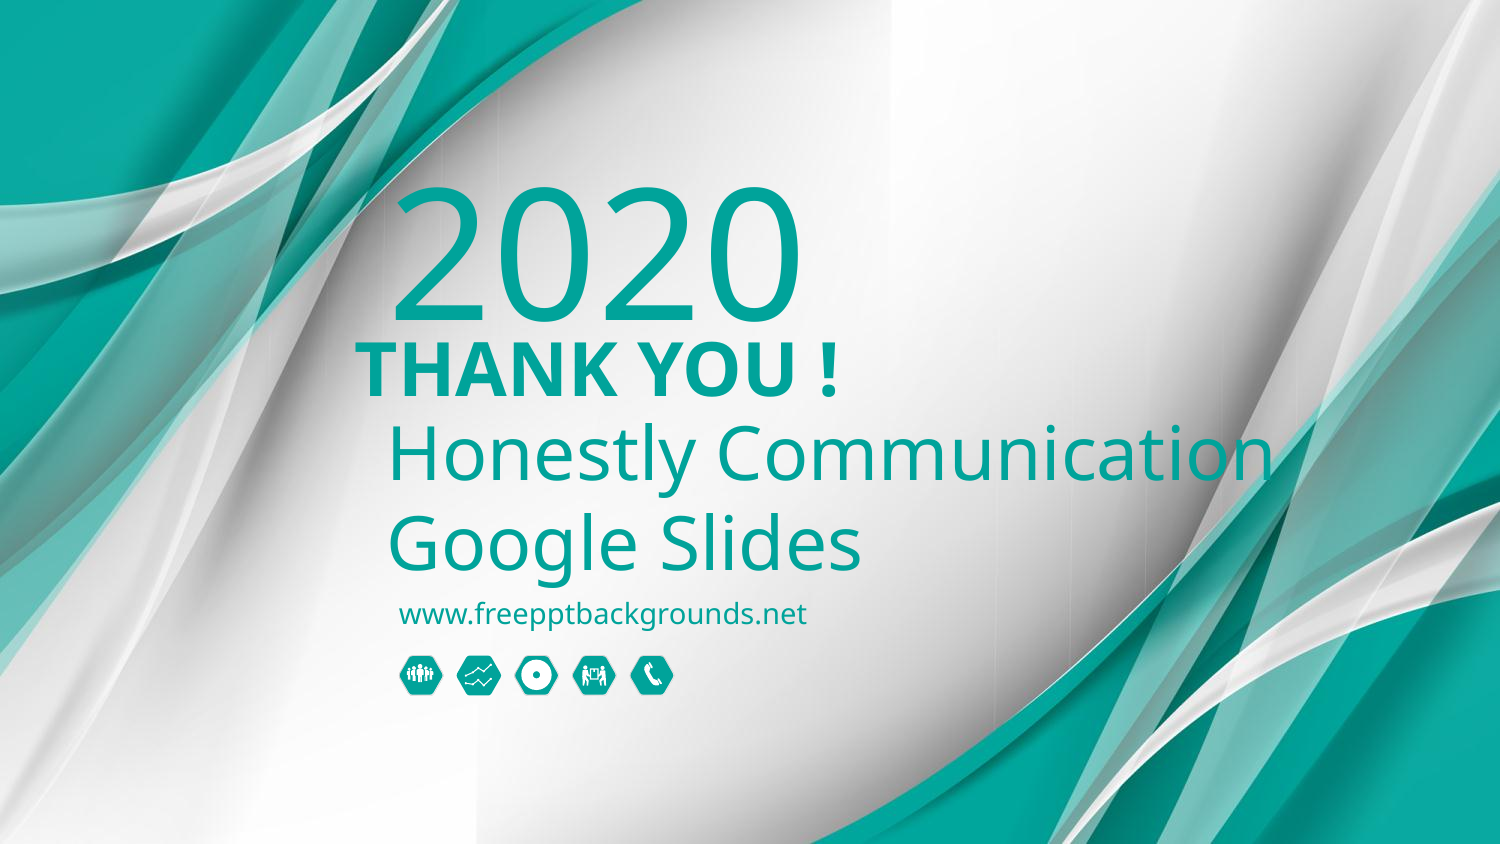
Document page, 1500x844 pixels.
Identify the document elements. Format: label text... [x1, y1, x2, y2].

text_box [398, 655, 675, 696]
text_box Honestly Communication Google Slides [371, 397, 1418, 593]
text_box www.freepptbackgrounds.net [399, 595, 1120, 631]
picture [0, 0, 1500, 844]
text_box 2020 [373, 130, 822, 314]
text_box THANK YOU ! [340, 314, 856, 419]
